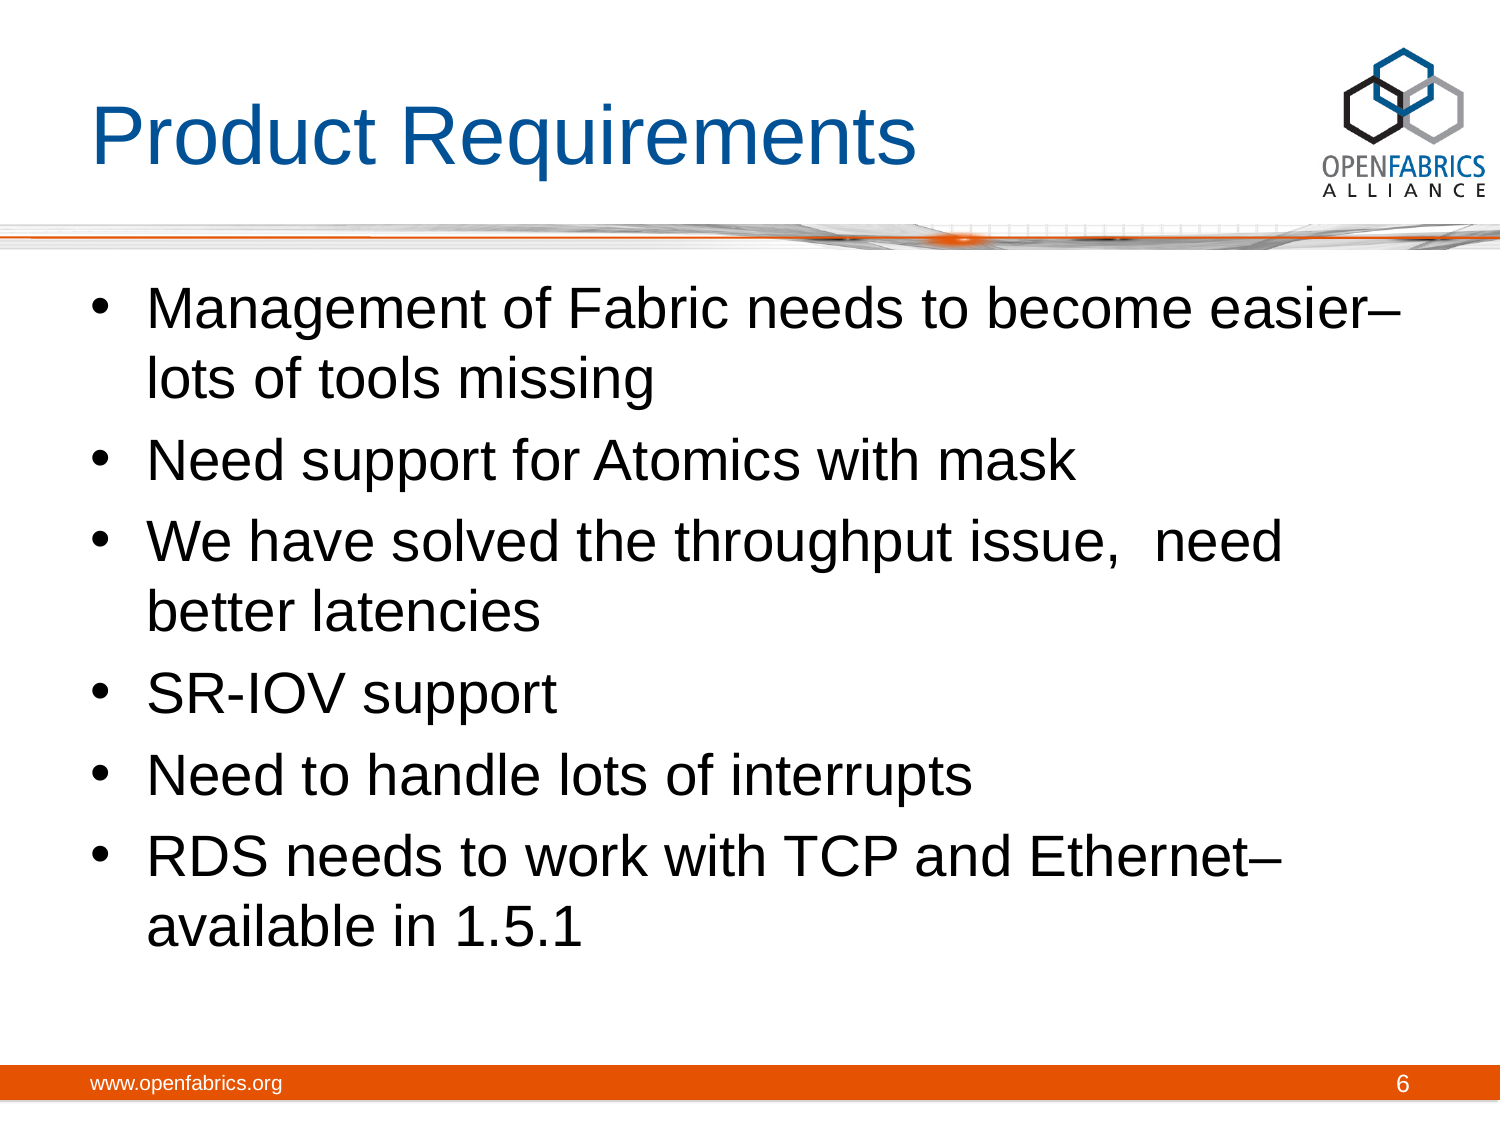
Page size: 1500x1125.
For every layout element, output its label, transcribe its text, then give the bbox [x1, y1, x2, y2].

picture [0, 239, 1500, 250]
list Management of Fabric needs to become easier– lots of tools missing Need support for Atomics with mask We have solved the throughput issue, need better latencies SR-IOV support Need to handle lots of interrupts RDS needs to work with TCP and Ethernet– available in 1.5.1 [74, 262, 1426, 1026]
footer www.openfabrics.org [75, 1052, 550, 1113]
slide_number 6 [1074, 1052, 1425, 1113]
picture [1312, 37, 1494, 219]
picture [0, 224, 1500, 236]
title Product Requirements [74, 37, 1301, 226]
